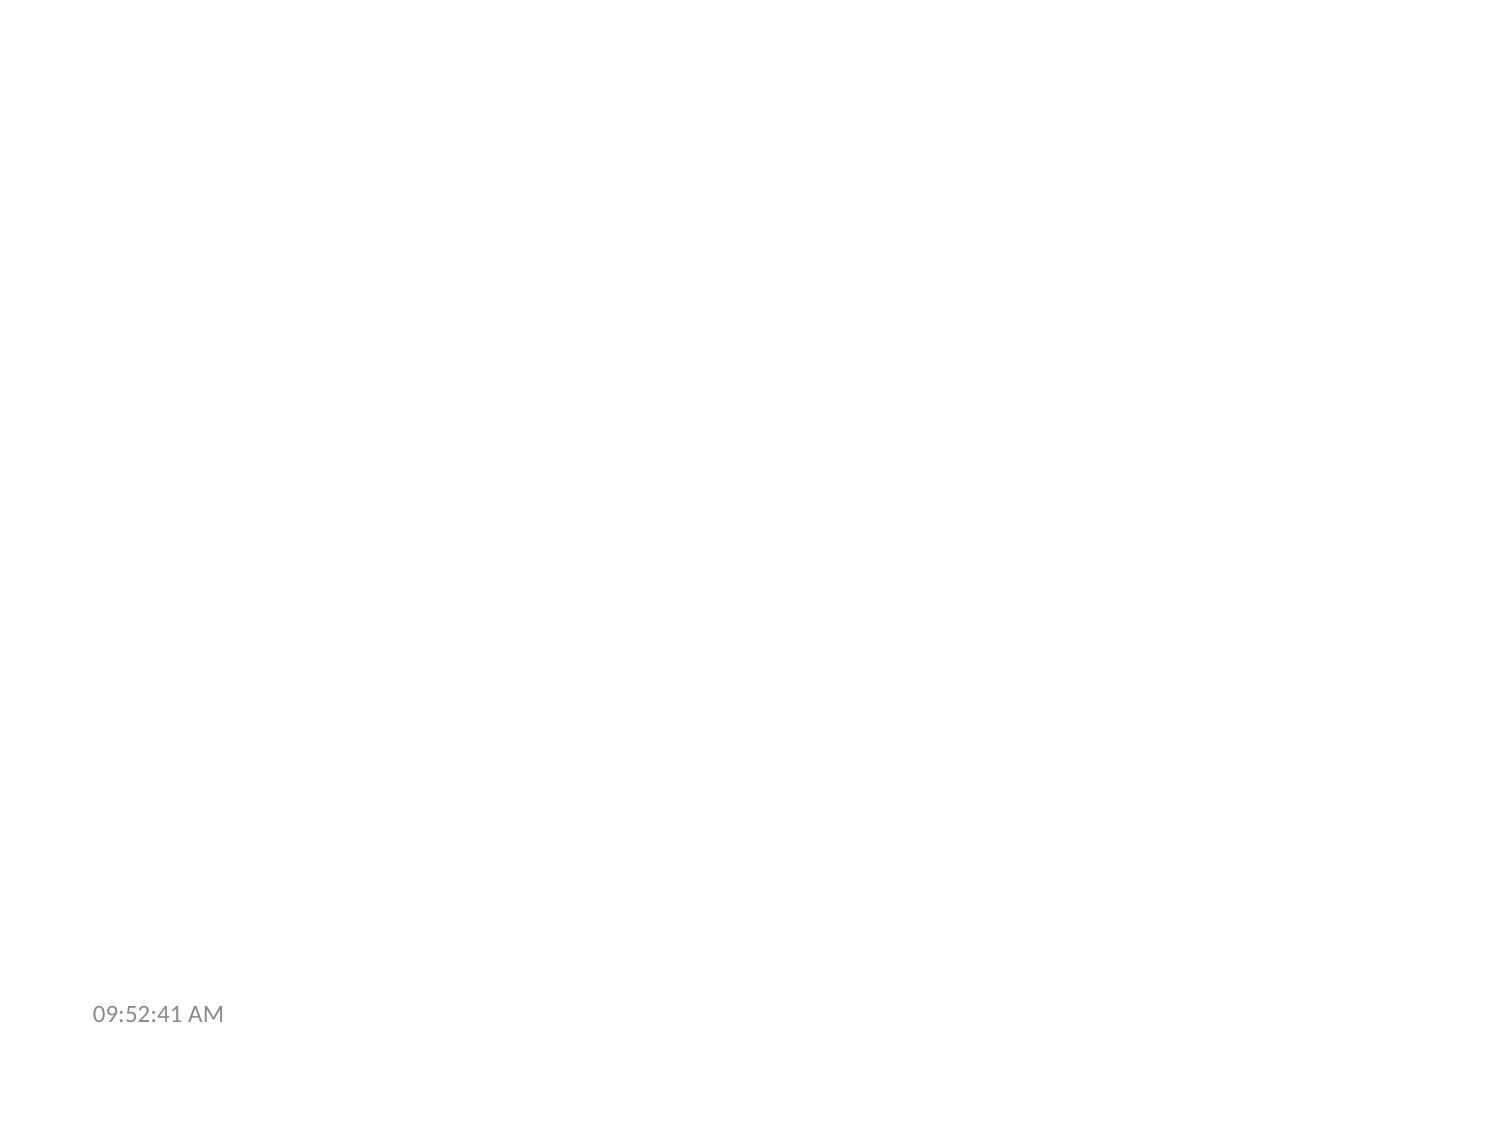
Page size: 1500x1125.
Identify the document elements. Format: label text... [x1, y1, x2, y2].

text_box 3:35:09 PM [77, 982, 428, 1043]
